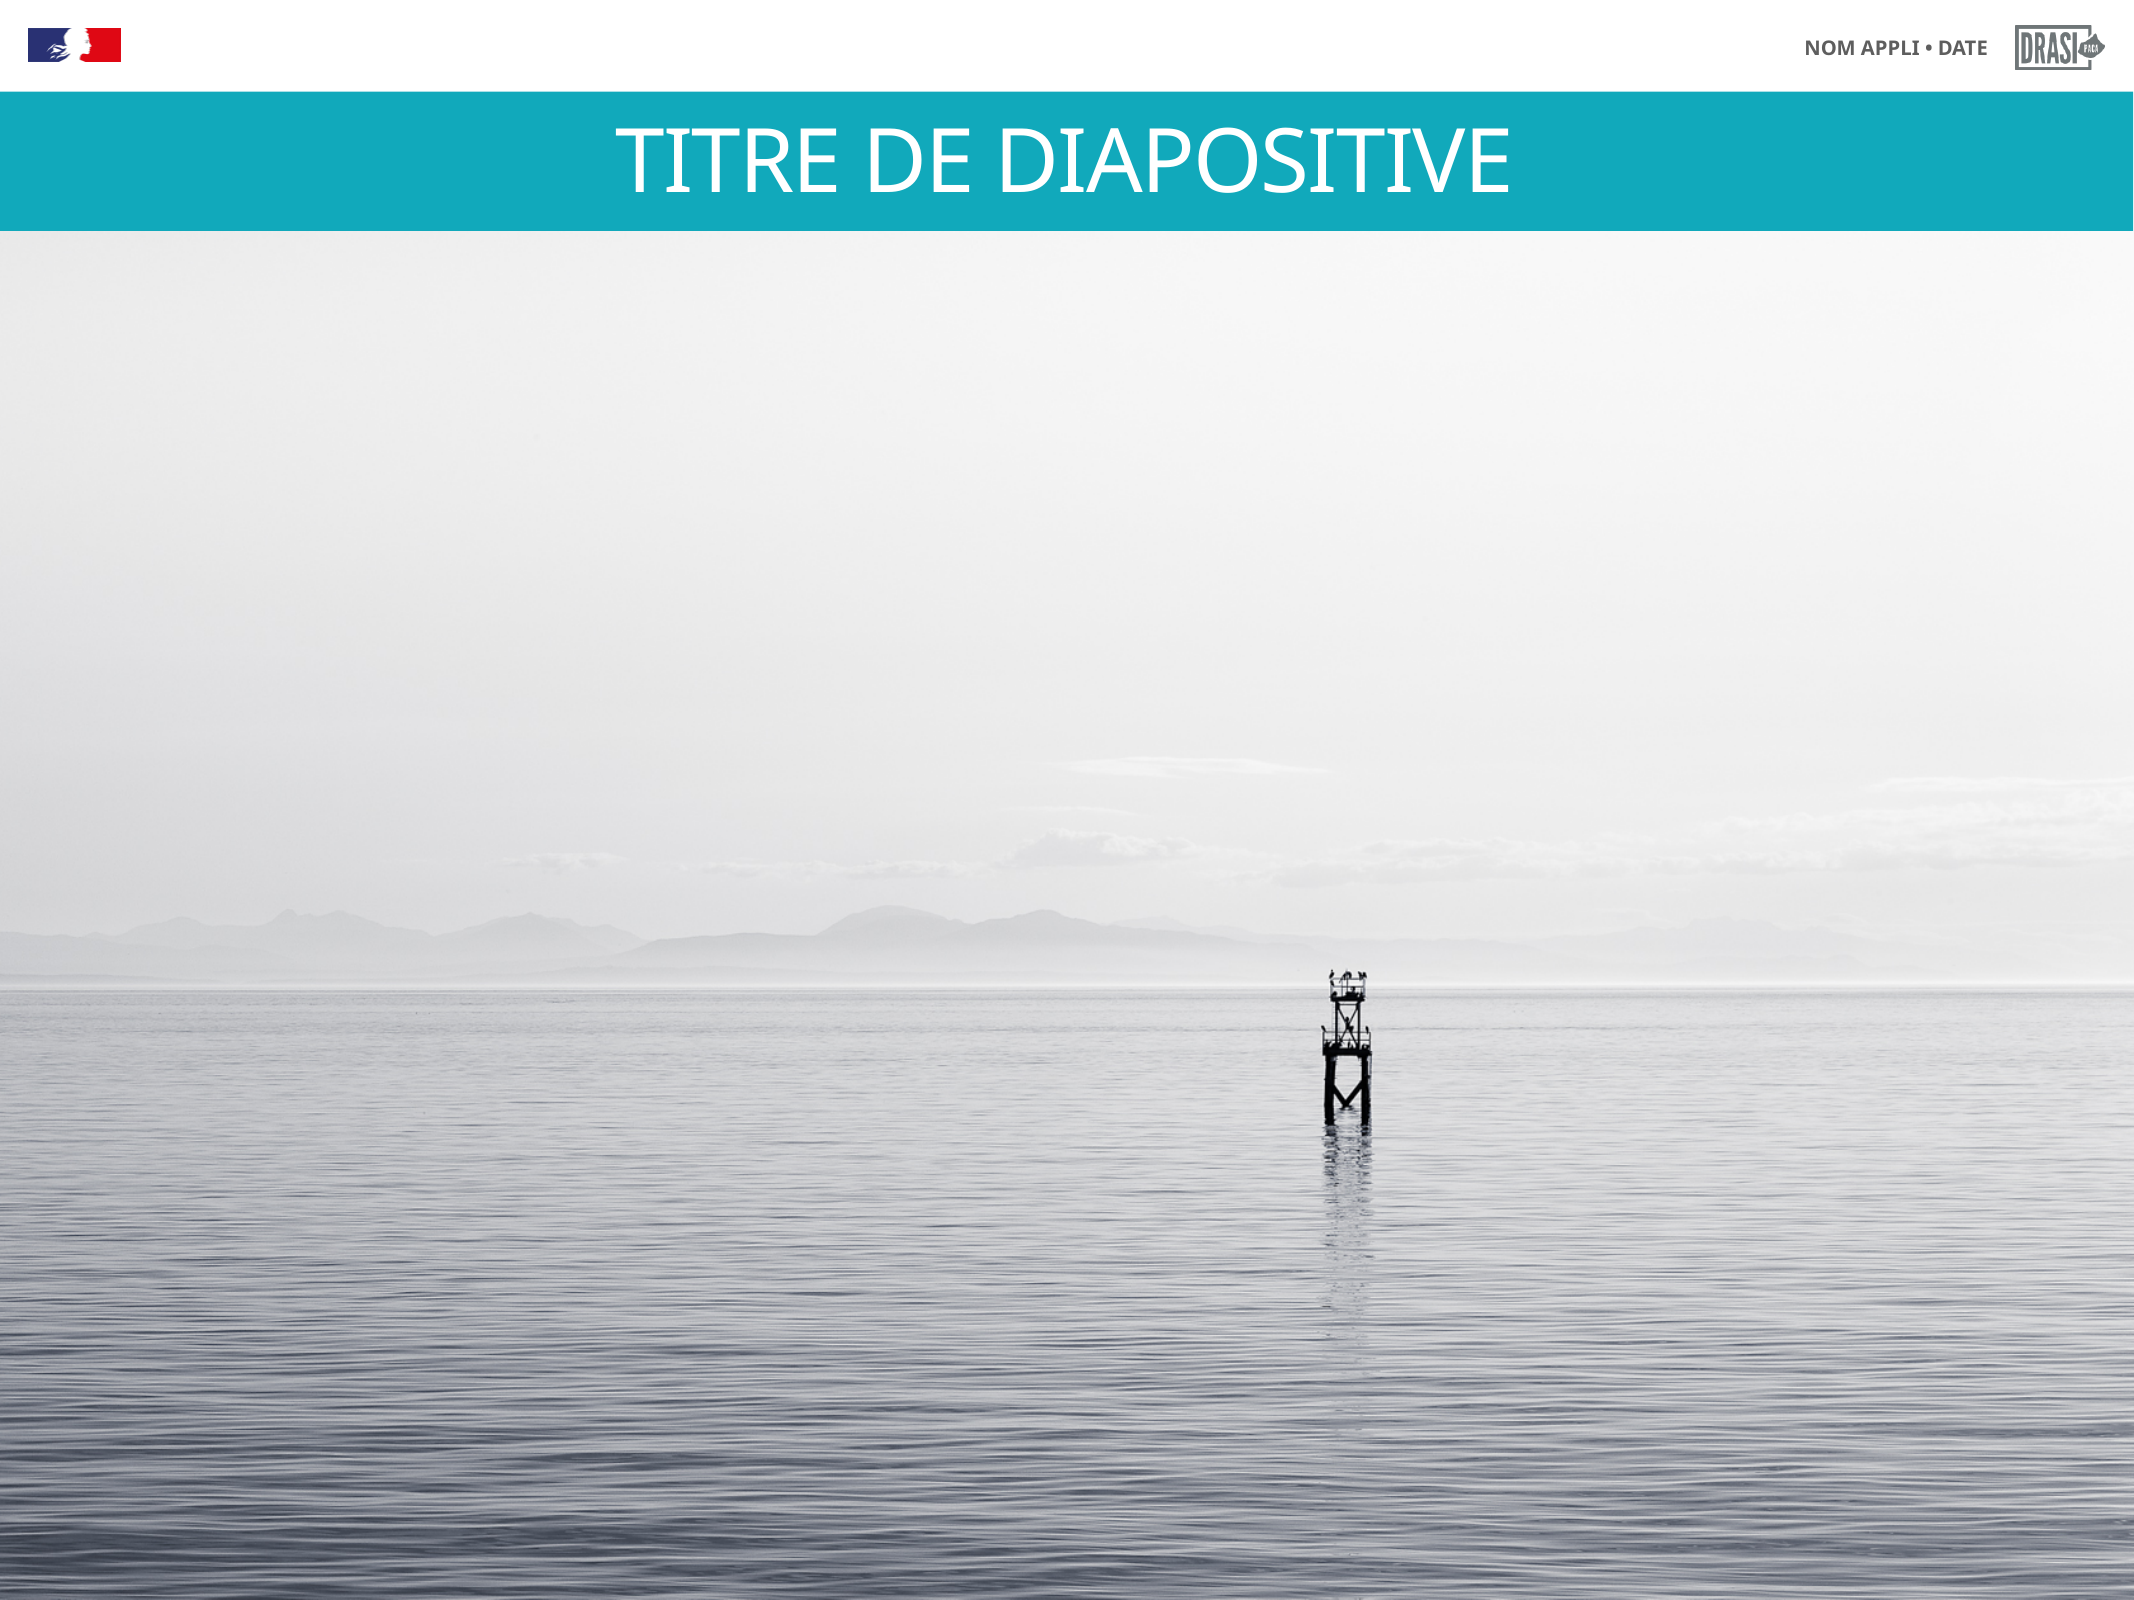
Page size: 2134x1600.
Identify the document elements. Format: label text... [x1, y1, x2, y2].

text_box Titre de diapositive [19, 97, 2110, 230]
picture [0, 230, 2134, 1600]
picture [2015, 25, 2107, 70]
picture [28, 28, 121, 62]
